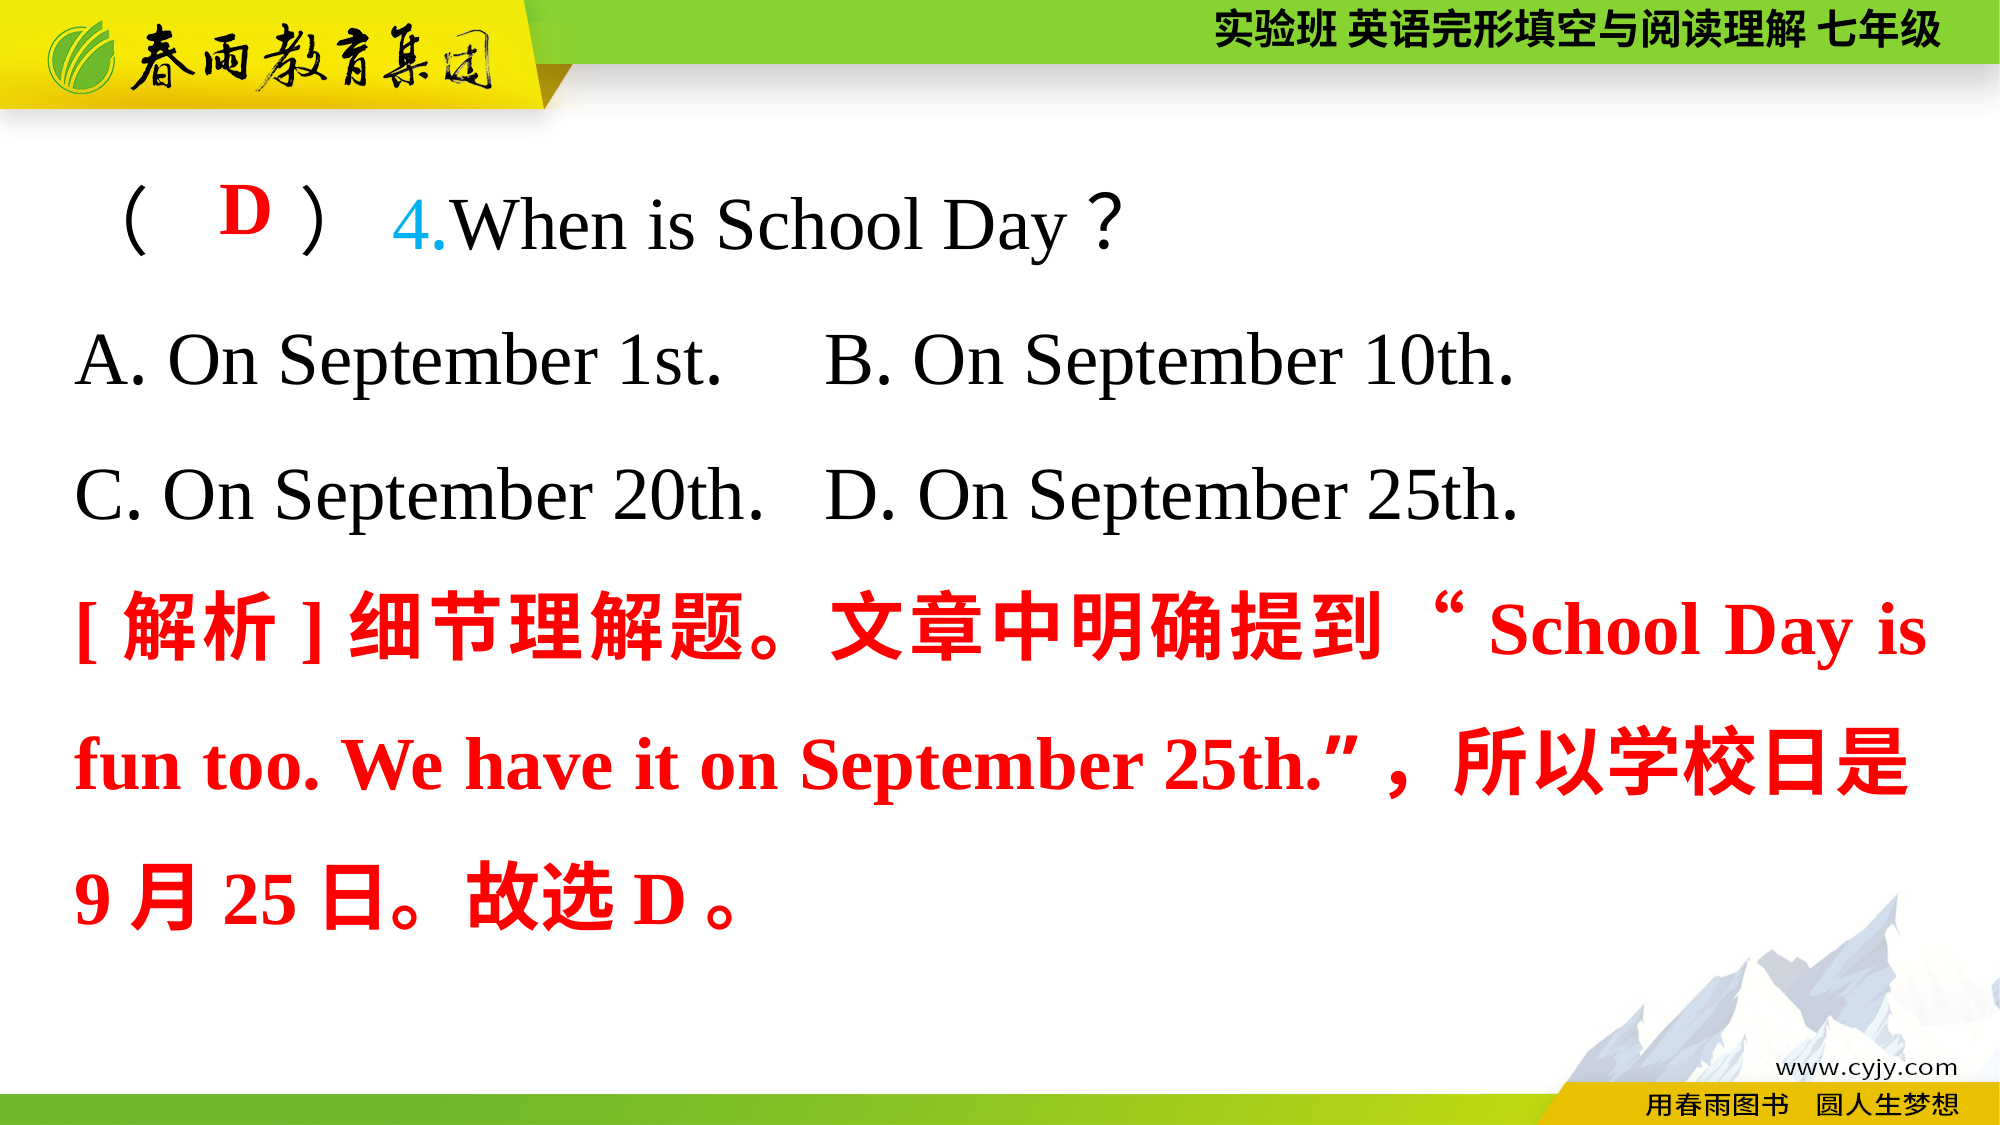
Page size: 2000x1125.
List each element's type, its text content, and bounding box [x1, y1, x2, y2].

text_box [解析]细节理解题。文章中明确提到“School Day is fun too. We have it on September 25th.”，所以学校日是9月25日。故选D。 [59, 527, 1944, 947]
picture [0, 0, 2000, 1125]
text_box D [205, 152, 290, 258]
list （ ）4.When is School Day？ A. On September 1st. B. On September 10th. C. On September 20th. D. On September 25th. [59, 122, 1944, 527]
